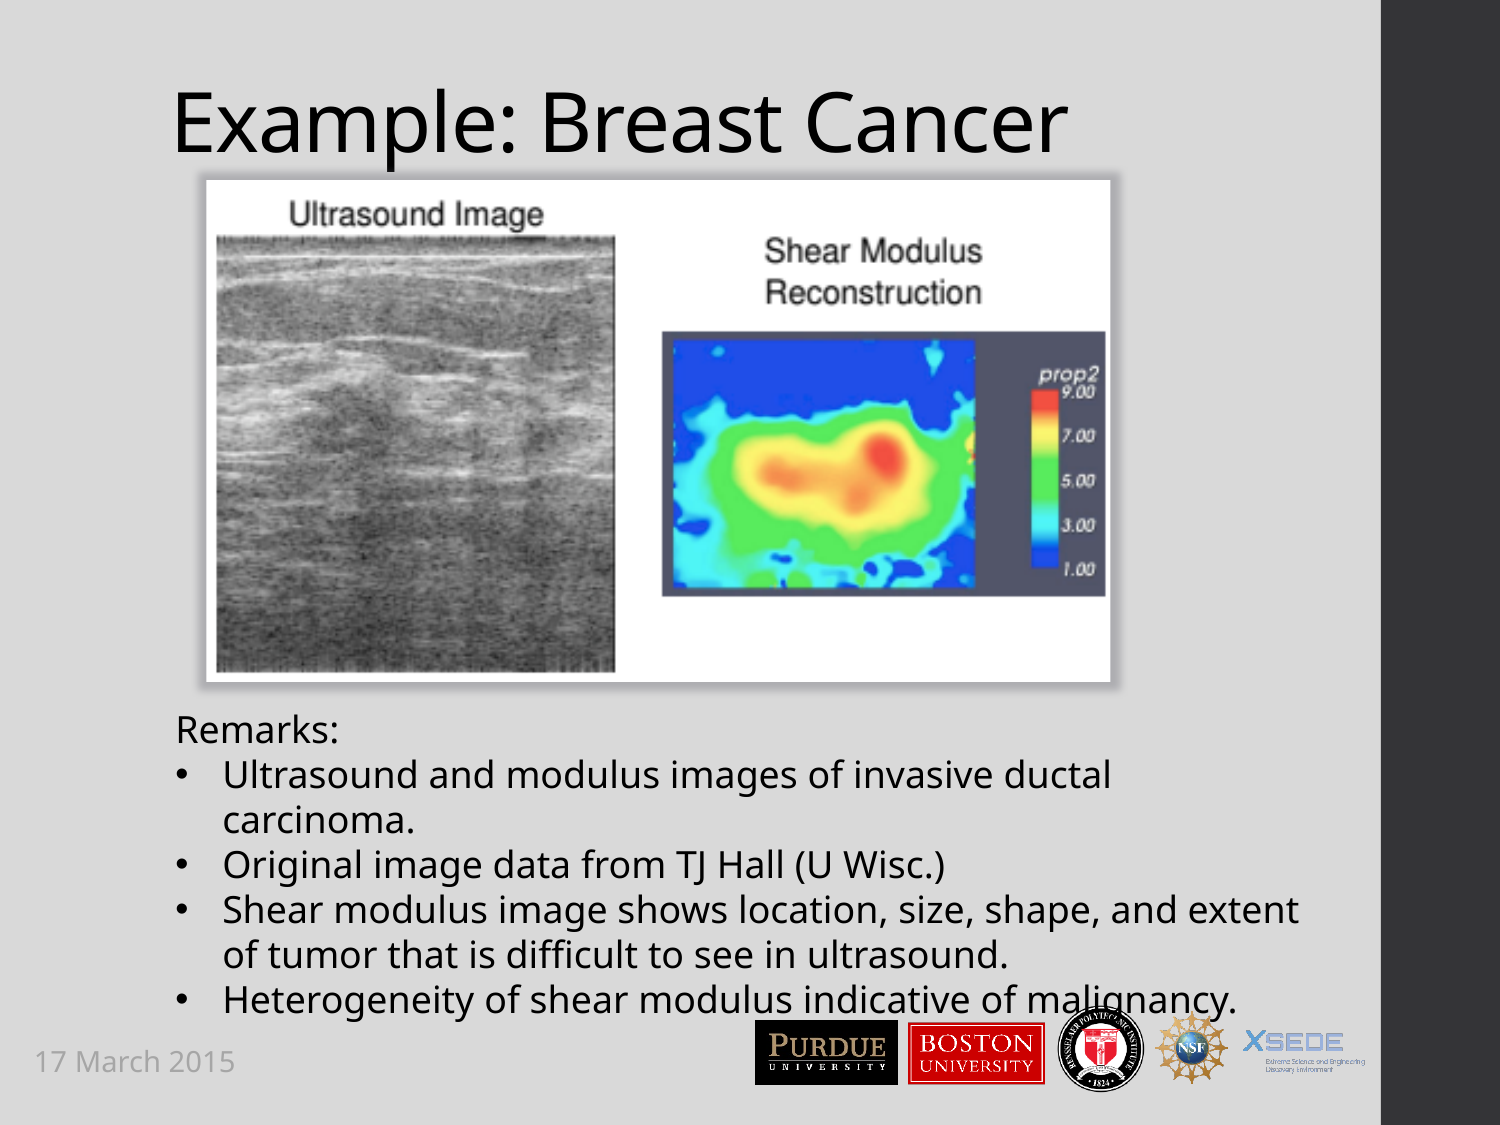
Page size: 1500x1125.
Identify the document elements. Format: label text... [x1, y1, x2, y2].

title Example: Breast Cancer [155, 60, 1348, 179]
text_box 17 March 2015 [18, 1035, 251, 1086]
picture [206, 180, 1111, 682]
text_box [755, 1004, 1371, 1094]
text_box Remarks: Ultrasound and modulus images of invasive ductal carcinoma. Original image data from TJ Hall (U Wisc.) Shear modulus image shows location, size, shape, and extent of tumor that is difficult to see in ultrasound. Heterogeneity of shear modulus indicative of malignancy. [160, 698, 1324, 1029]
